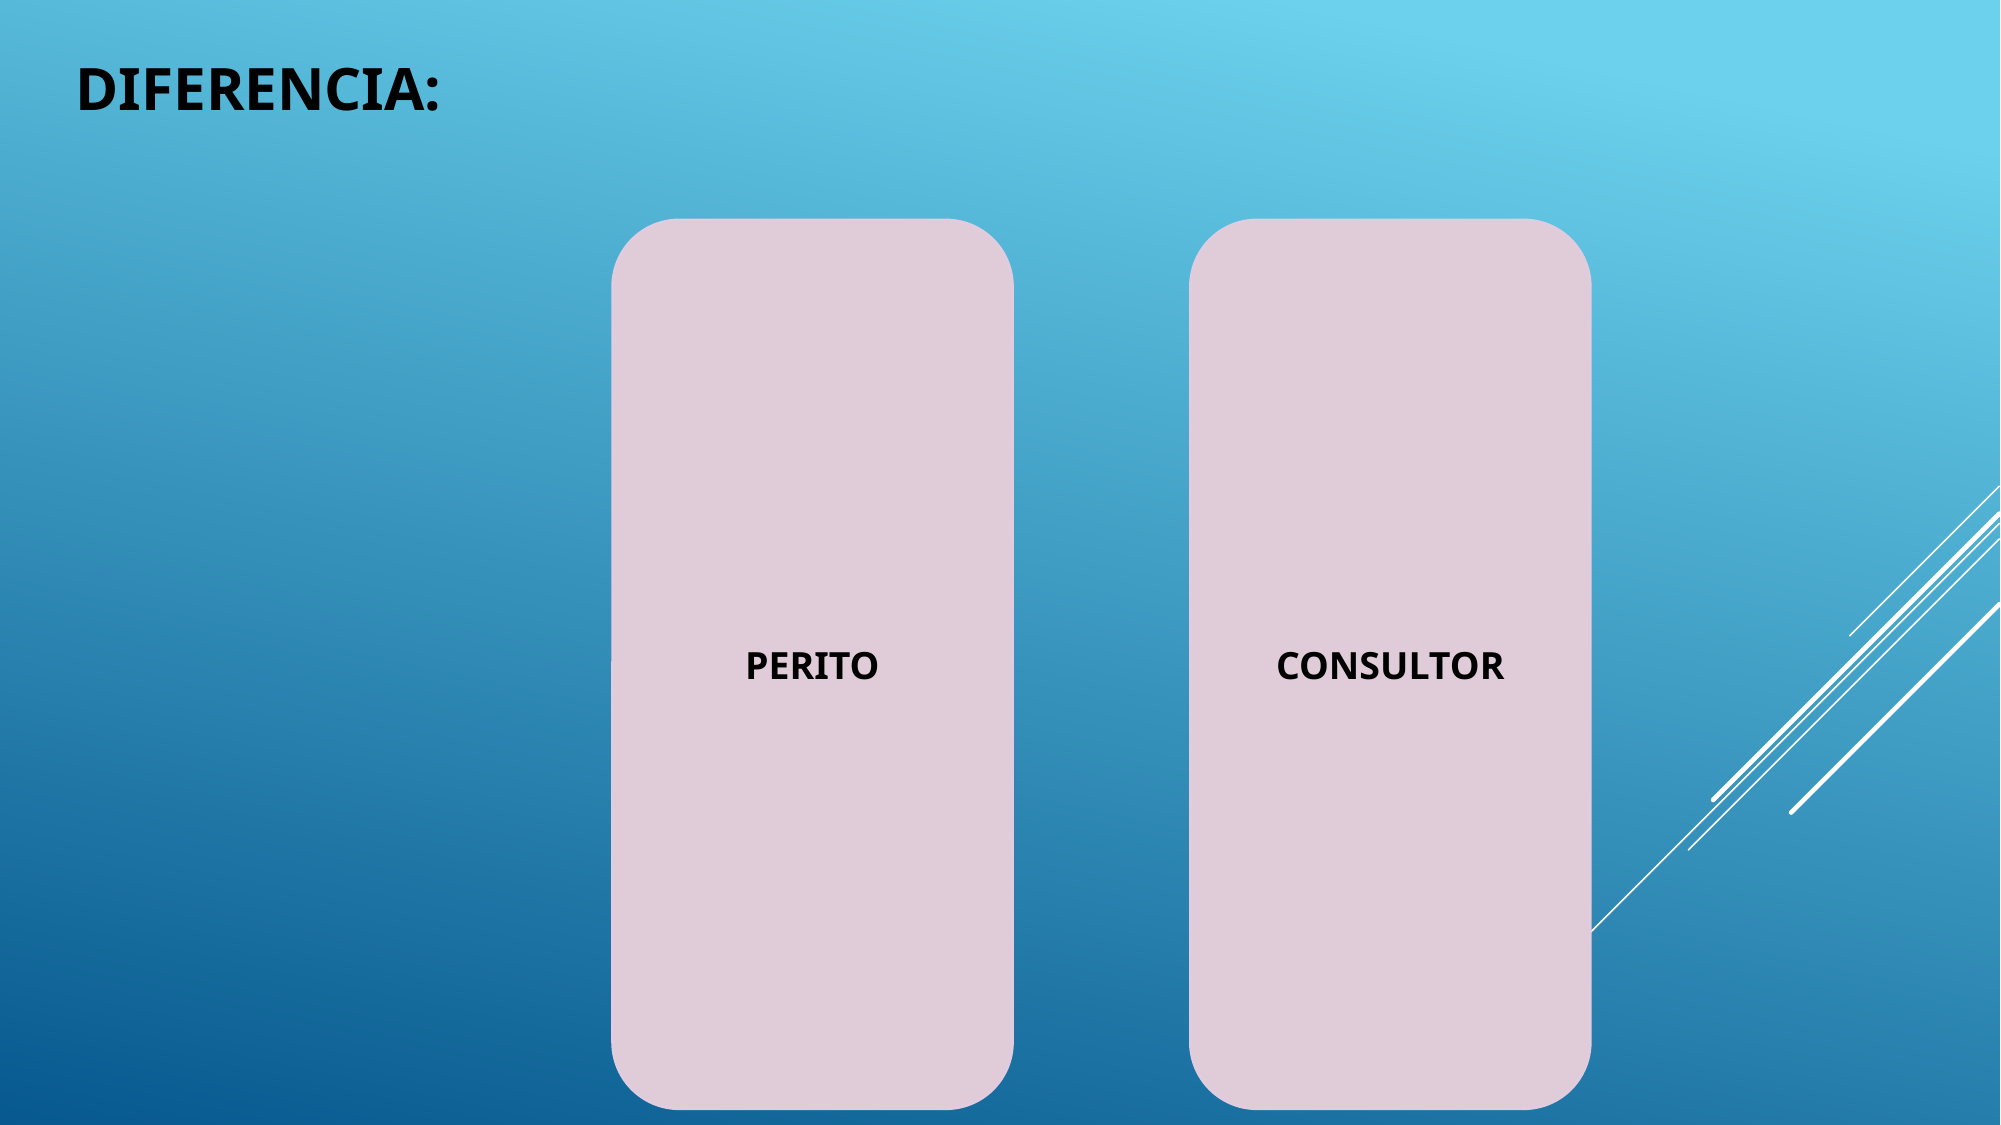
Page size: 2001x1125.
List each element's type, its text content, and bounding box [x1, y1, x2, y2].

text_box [323, 219, 1658, 1110]
text_box DIFERENCIA: [26, 24, 491, 151]
